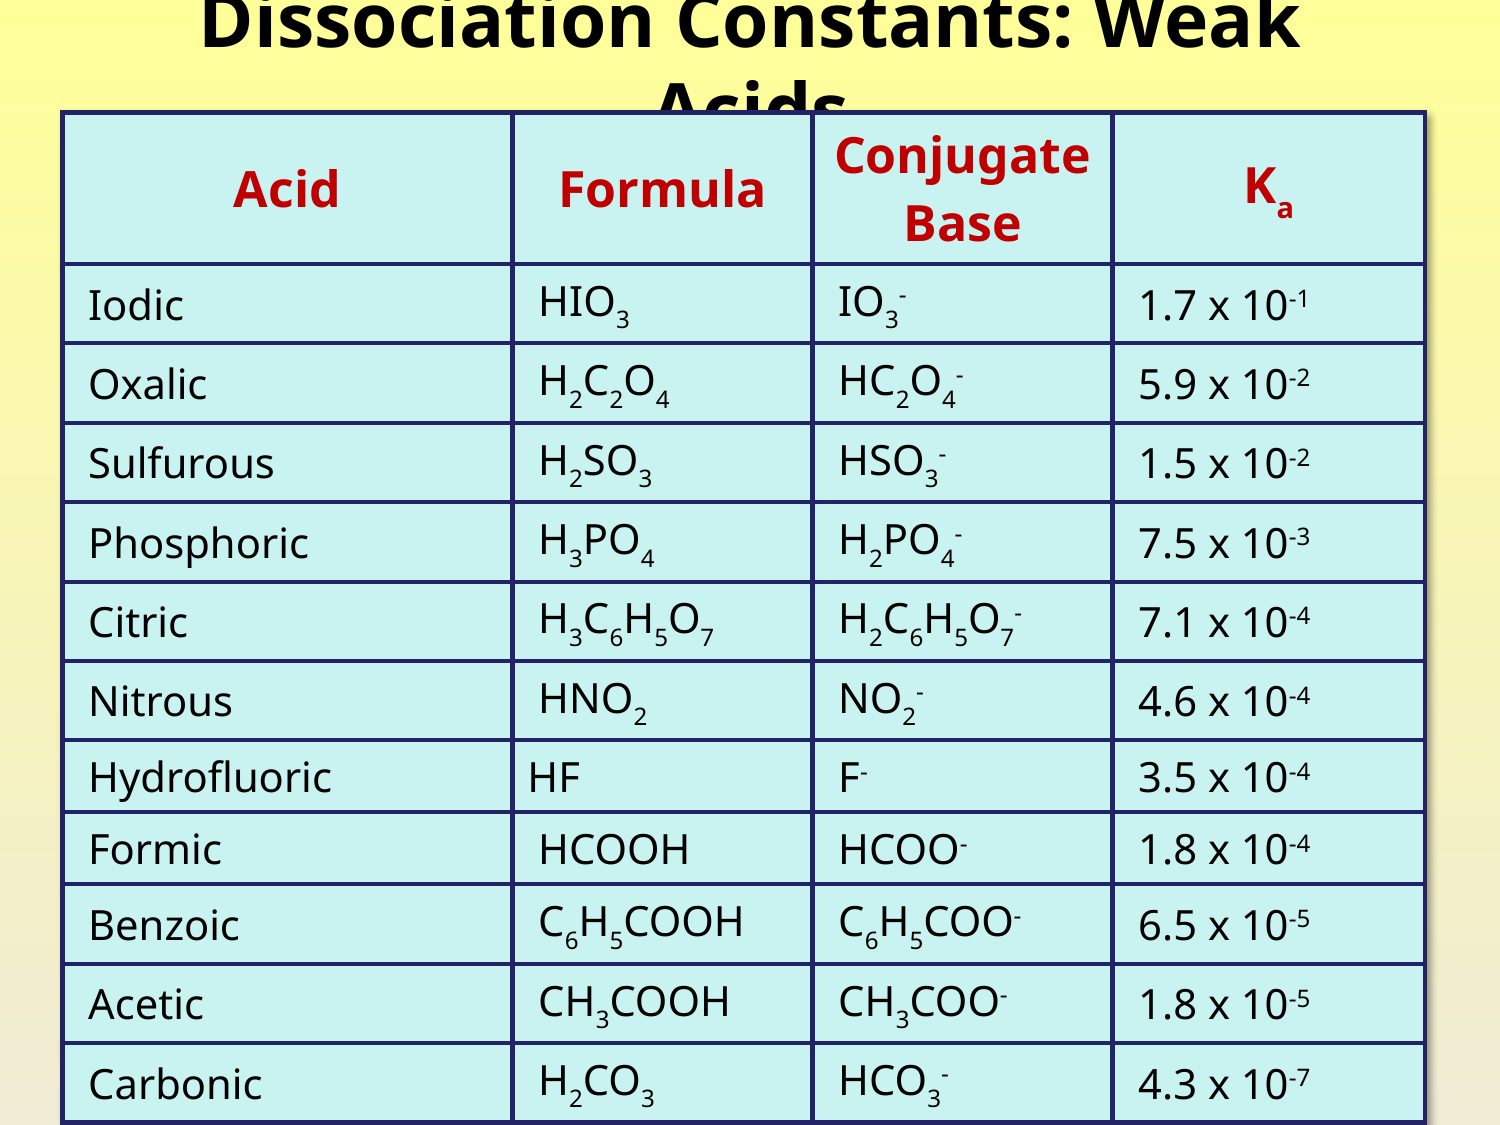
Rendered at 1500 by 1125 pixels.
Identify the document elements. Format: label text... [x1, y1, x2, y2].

table_cell 7.1 x 10-4 [1115, 584, 1423, 659]
table_cell 1.7 x 10-1 [1115, 266, 1423, 341]
title Dissociation Constants: Weak Acids [74, 0, 1426, 109]
table_cell C6H5COO- [815, 886, 1110, 962]
table_cell 4.3 x 10-7 [1115, 1045, 1423, 1120]
table_cell H3C6H5O7 [515, 584, 810, 659]
table_cell H3PO4 [515, 504, 810, 580]
table_cell Sulfurous [65, 425, 510, 500]
table_cell HCOOH [515, 814, 810, 882]
table_cell Acetic [65, 966, 510, 1041]
table_cell C6H5COOH [515, 886, 810, 962]
table_cell F- [815, 742, 1110, 810]
table_cell 7.5 x 10-3 [1115, 504, 1423, 580]
table_cell H2SO3 [515, 425, 810, 500]
table_cell NO2- [815, 663, 1110, 738]
table_cell HSO3- [815, 425, 1110, 500]
table_cell IO3- [815, 266, 1110, 341]
table_cell 1.8 x 10-5 [1115, 966, 1423, 1041]
table_cell Iodic [65, 266, 510, 341]
table_cell CH3COO- [815, 966, 1110, 1041]
table_cell 5.9 x 10-2 [1115, 345, 1423, 421]
table_cell 6.5 x 10-5 [1115, 886, 1423, 962]
table_cell HF [515, 742, 810, 810]
table_cell H2C6H5O7- [815, 584, 1110, 659]
table_cell H2C2O4 [515, 345, 810, 421]
table_cell HNO2 [515, 663, 810, 738]
table_header Ka [1115, 115, 1423, 262]
table_header Acid [65, 115, 510, 262]
table_cell Oxalic [65, 345, 510, 421]
table_cell Citric [65, 584, 510, 659]
table_cell 3.5 x 10-4 [1115, 742, 1423, 810]
table_cell Phosphoric [65, 504, 510, 580]
table_cell Nitrous [65, 663, 510, 738]
table_cell H2PO4- [815, 504, 1110, 580]
table_cell HC2O4- [815, 345, 1110, 421]
table_header Formula [515, 115, 810, 262]
table_cell HCOO- [815, 814, 1110, 882]
table_cell H2CO3 [515, 1045, 810, 1120]
table_cell Carbonic [65, 1045, 510, 1120]
table_cell HIO3 [515, 266, 810, 341]
table_cell Hydrofluoric [65, 742, 510, 810]
table_cell Formic [65, 814, 510, 882]
table_cell HCO3- [815, 1045, 1110, 1120]
table_cell 1.8 x 10-4 [1115, 814, 1423, 882]
table_cell 1.5 x 10-2 [1115, 425, 1423, 500]
table_header Conjugate Base [815, 115, 1110, 262]
table_cell CH3COOH [515, 966, 810, 1041]
table_cell 4.6 x 10-4 [1115, 663, 1423, 738]
table_cell Benzoic [65, 886, 510, 962]
